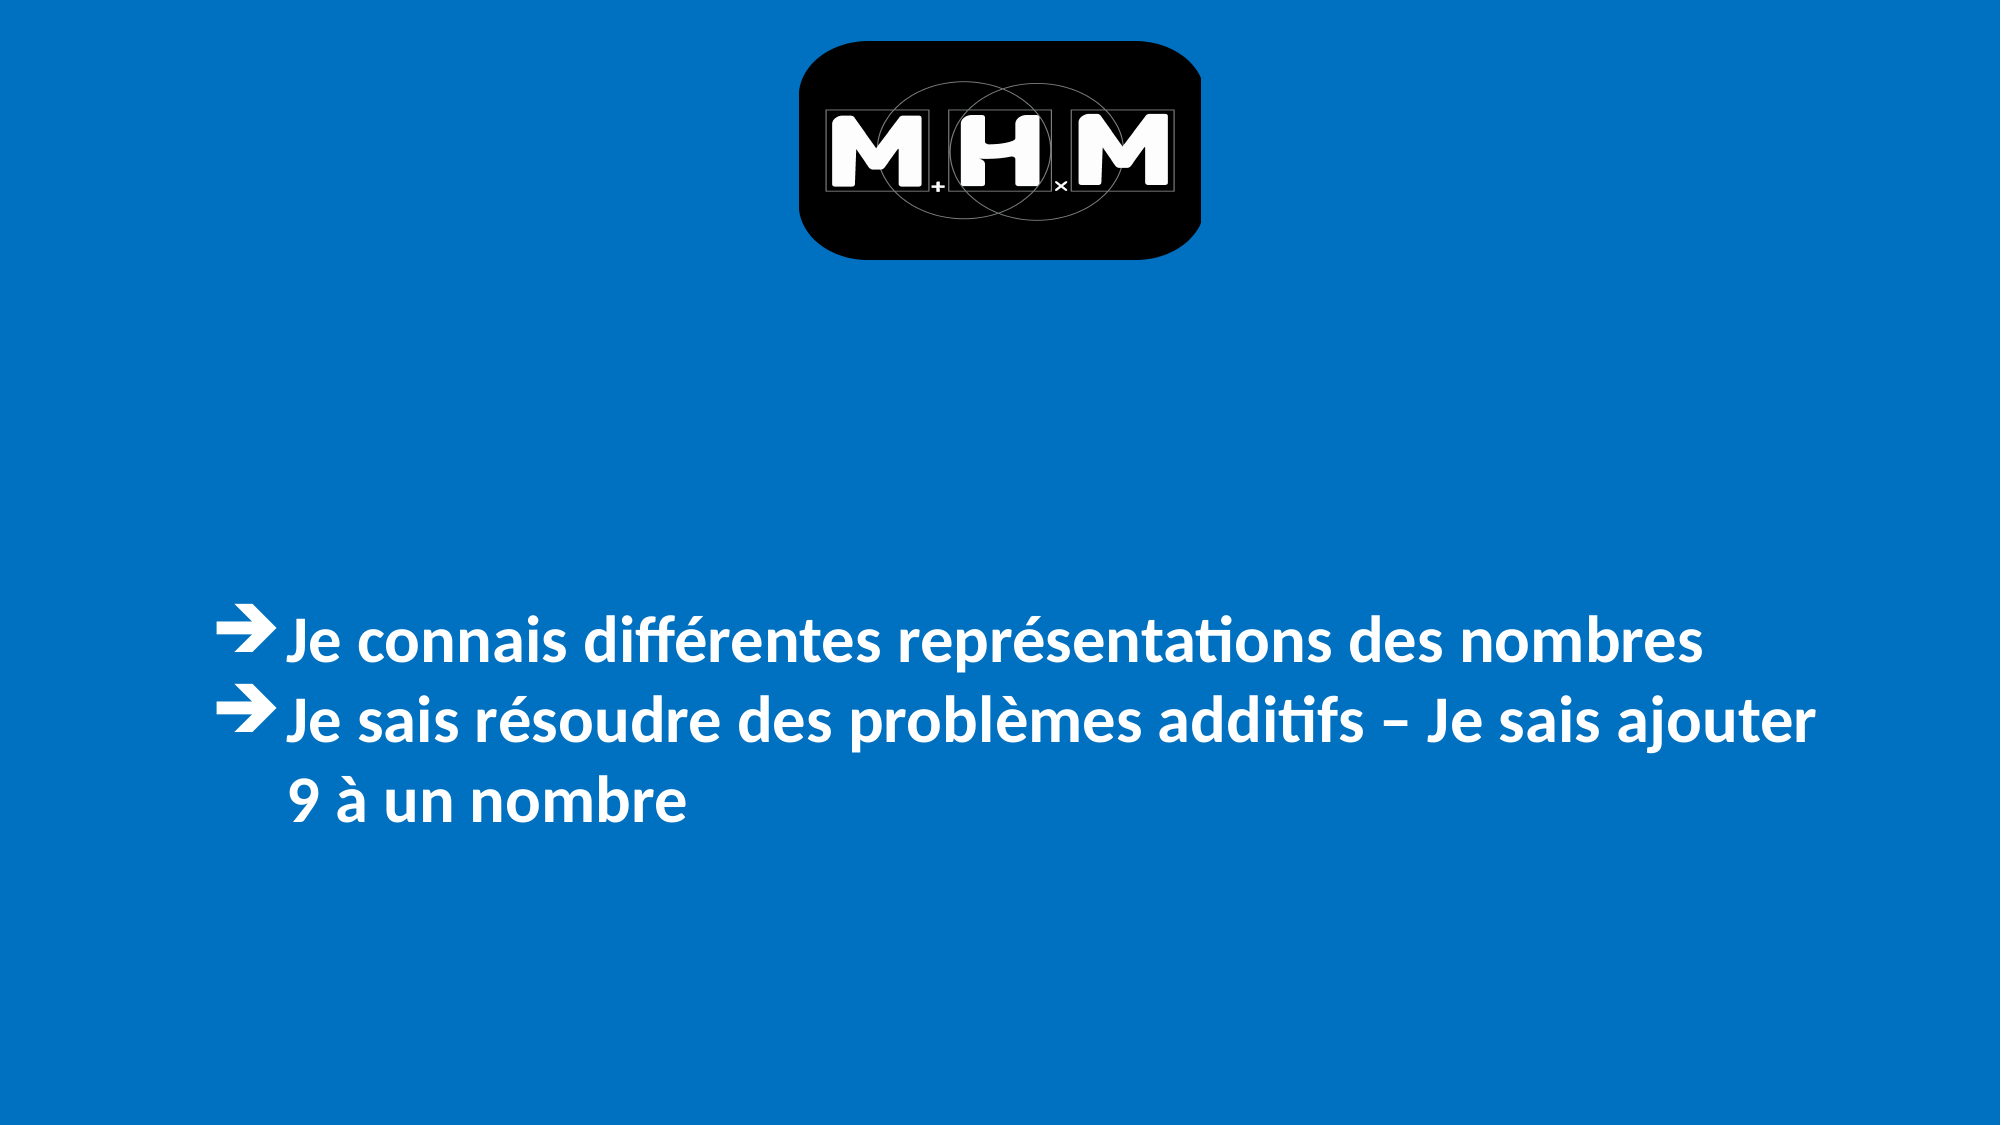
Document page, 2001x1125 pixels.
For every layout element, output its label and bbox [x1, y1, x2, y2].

text_box [0, 0, 2000, 1125]
